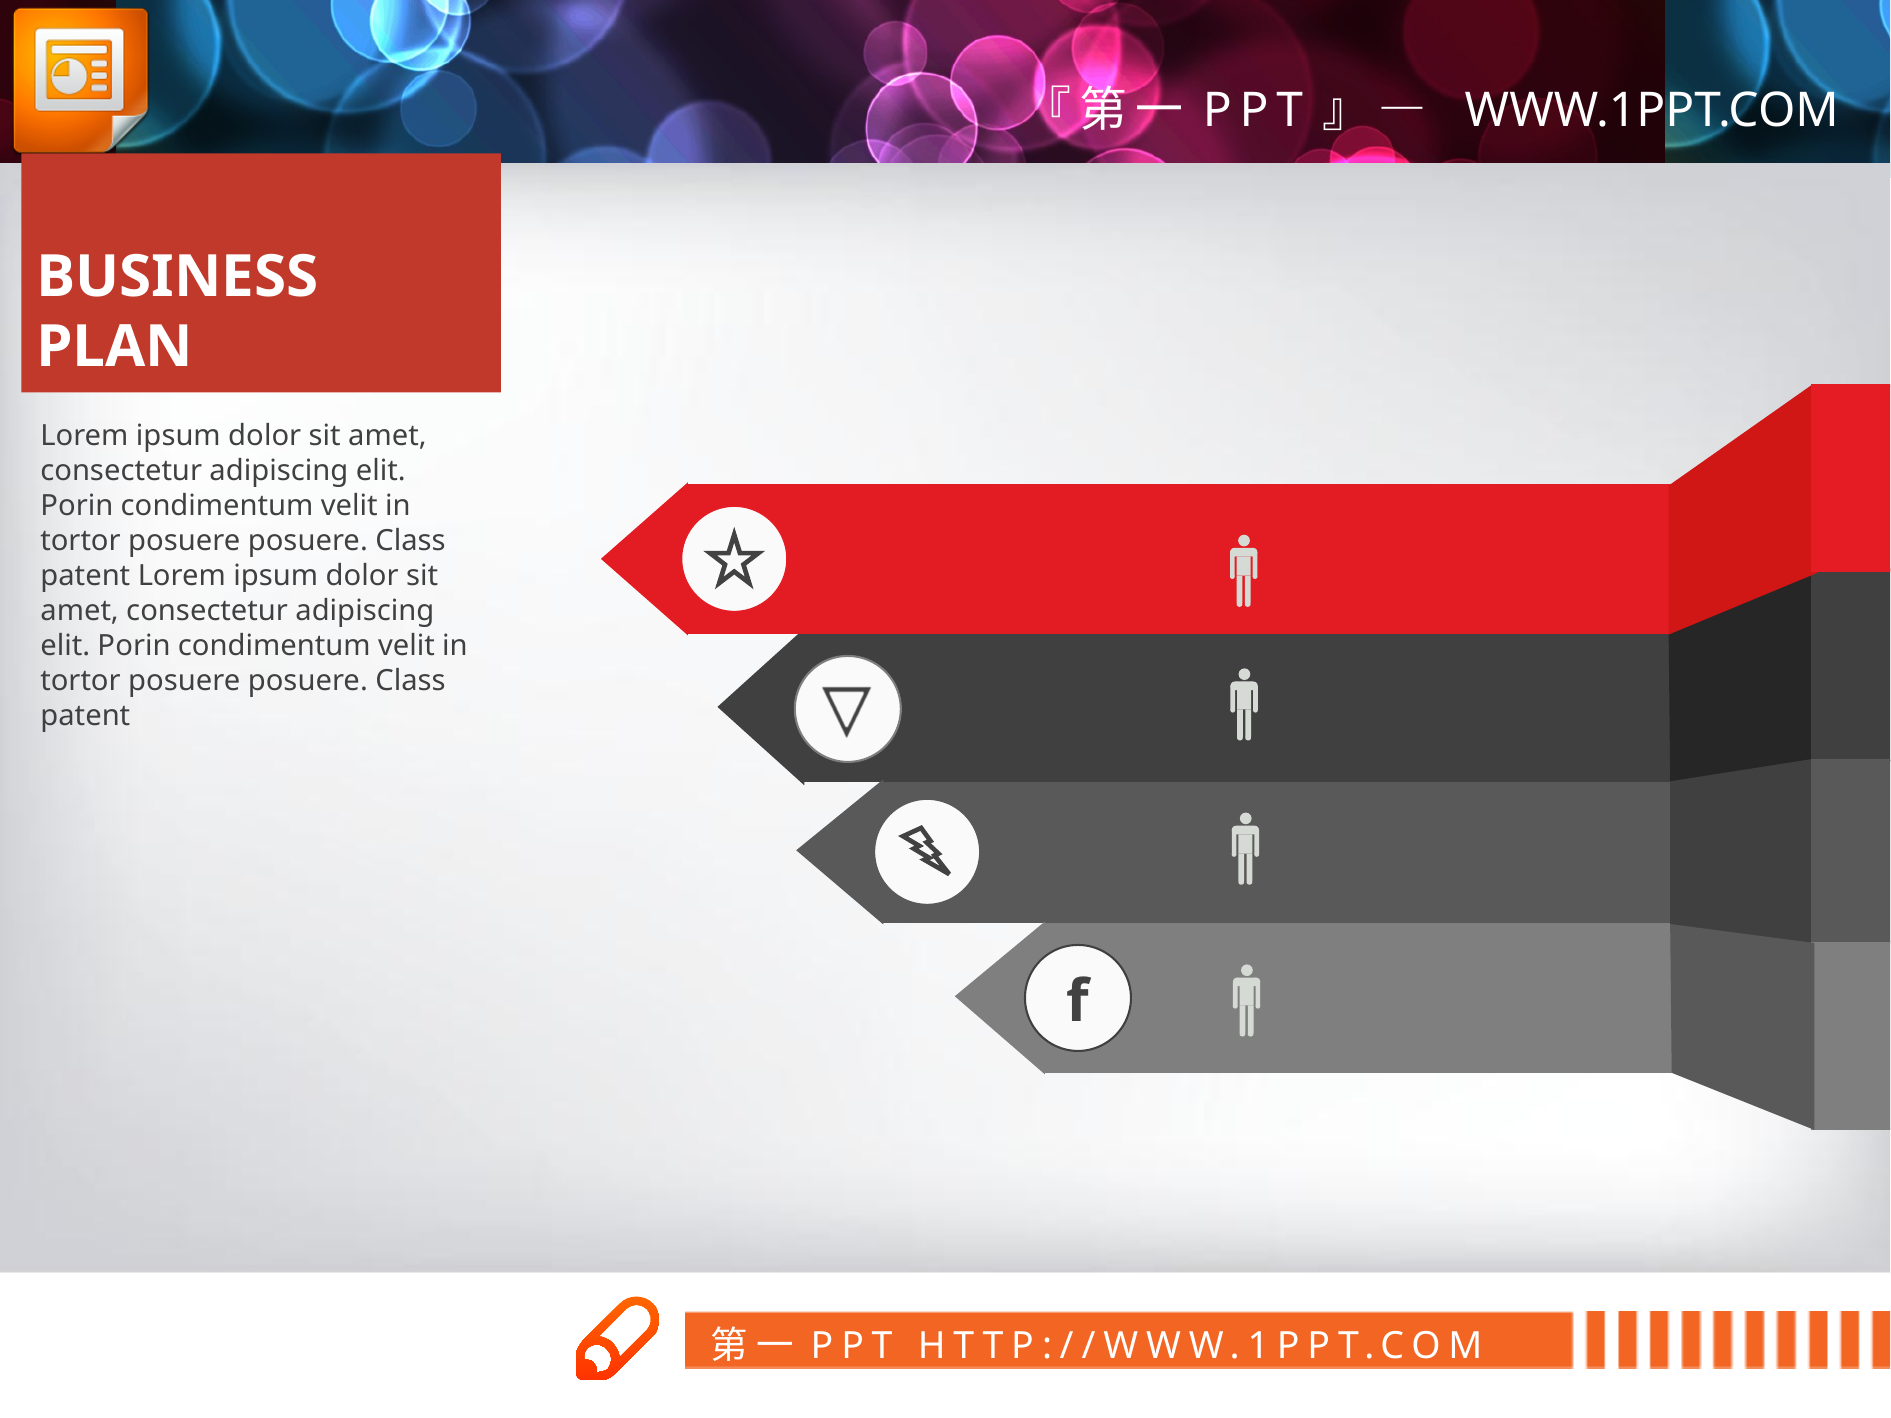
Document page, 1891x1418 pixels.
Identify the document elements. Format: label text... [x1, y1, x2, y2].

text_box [602, 385, 1891, 1130]
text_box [1229, 534, 1258, 608]
text_box Lorem ipsum dolor sit amet, consectetur adipiscing elit. Porin condimentum velit in tortor posuere posuere. Class patent Lorem ipsum dolor sit amet, consectetur adipiscing elit. Porin condimentum velit in tortor posuere posuere. Class patent [25, 409, 497, 739]
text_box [1232, 964, 1261, 1037]
picture [0, 0, 1891, 1275]
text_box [1231, 812, 1260, 885]
picture [685, 1311, 1891, 1369]
text_box BUSINESS PLAN [21, 153, 501, 393]
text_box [1230, 668, 1259, 741]
